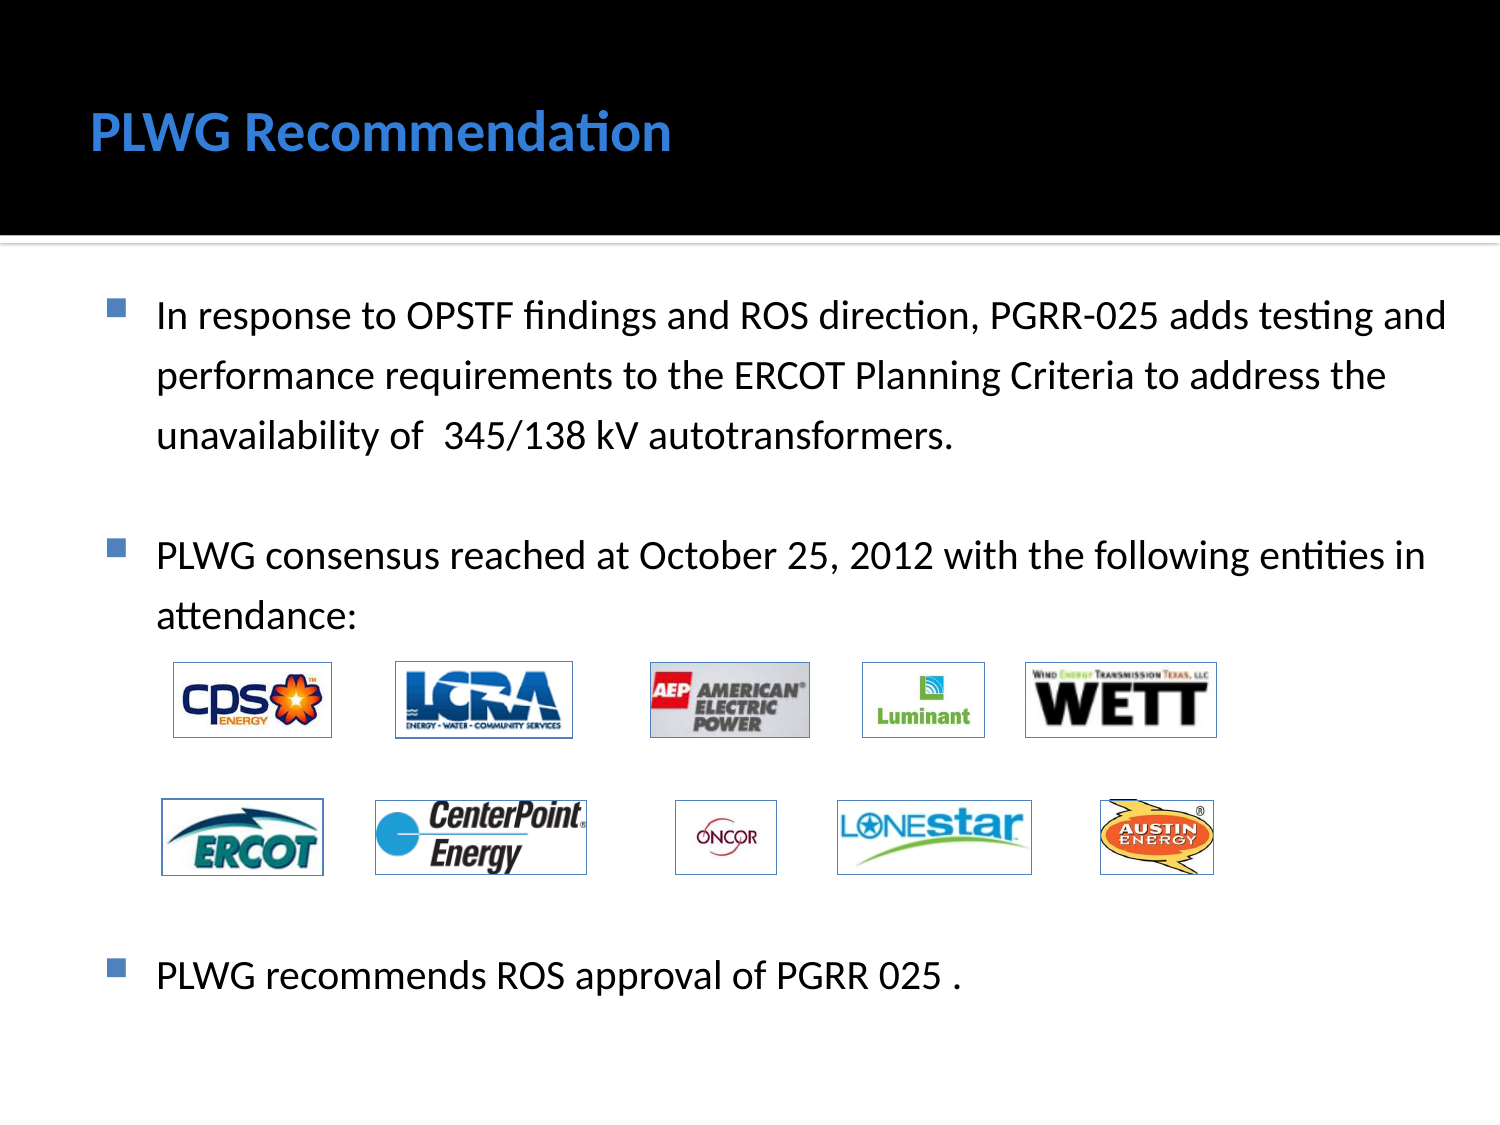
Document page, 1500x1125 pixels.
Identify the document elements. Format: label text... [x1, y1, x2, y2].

picture [374, 799, 587, 875]
picture [162, 799, 323, 875]
picture [649, 662, 810, 738]
picture [837, 799, 1032, 875]
picture [862, 662, 986, 738]
picture [396, 662, 572, 738]
list In response to OPSTF findings and ROS direction, PGRR-025 adds testing and performance requirements to the ERCOT Planning Criteria to address the unavailability of 345/138 kV autotransformers. PLWG consensus reached at October 25, 2012 with the following entities in attendance: PLWG recommends ROS approval of PGRR 025 . [75, 262, 1475, 1005]
picture [1024, 662, 1217, 738]
picture [173, 662, 332, 738]
picture [674, 799, 777, 875]
title PLWG Recommendation [75, 25, 1425, 231]
picture [1099, 799, 1214, 875]
